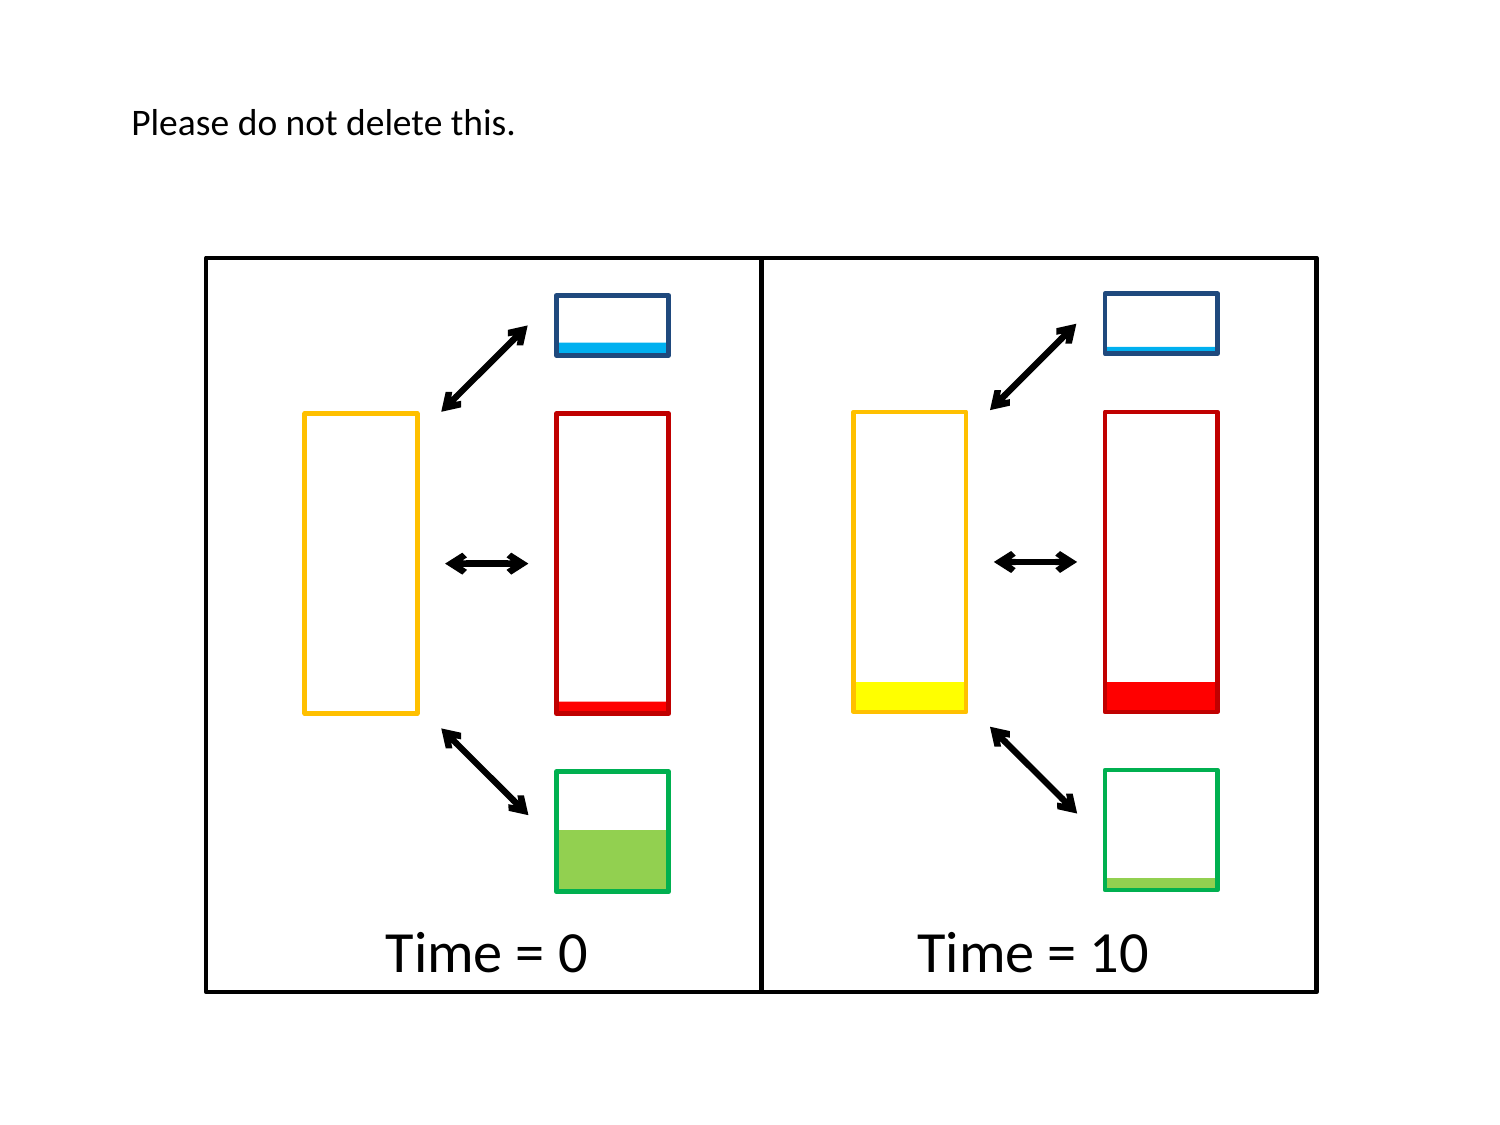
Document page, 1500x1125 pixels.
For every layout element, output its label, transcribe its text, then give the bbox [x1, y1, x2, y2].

text_box Please do not delete this. [116, 90, 854, 151]
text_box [206, 257, 1317, 993]
